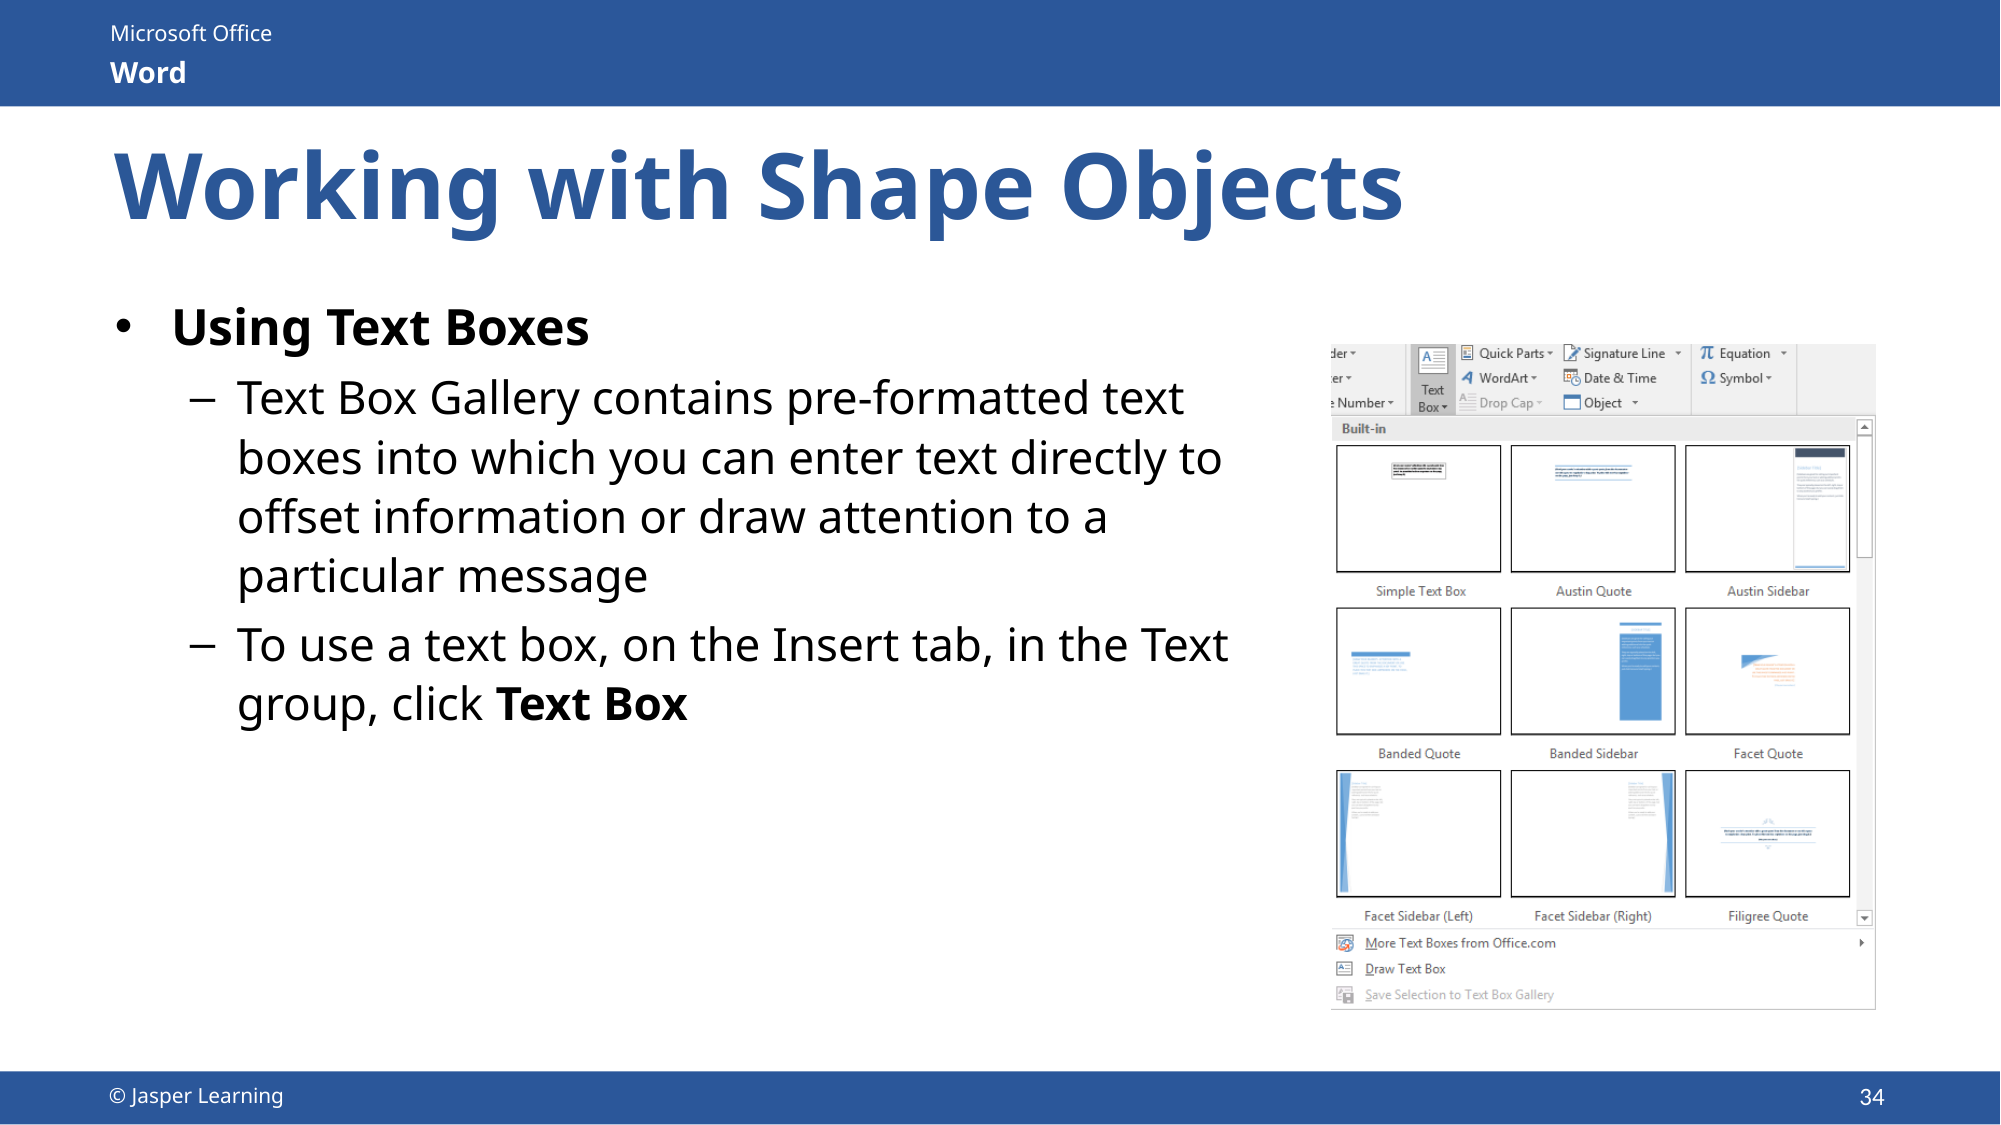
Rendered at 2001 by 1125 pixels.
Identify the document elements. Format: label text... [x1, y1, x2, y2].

footer © Jasper Learning [94, 1066, 769, 1125]
list Using Text Boxes Text Box Gallery contains pre-formatted text boxes into which you can enter text directly to offset information or draw attention to a particular message To use a text box, on the Insert tab, in the Text group, click Text Box [99, 283, 1297, 1026]
title Working with Shape Objects [99, 118, 1866, 248]
picture [1331, 344, 1876, 1010]
slide_number 34 [1433, 1065, 1900, 1125]
